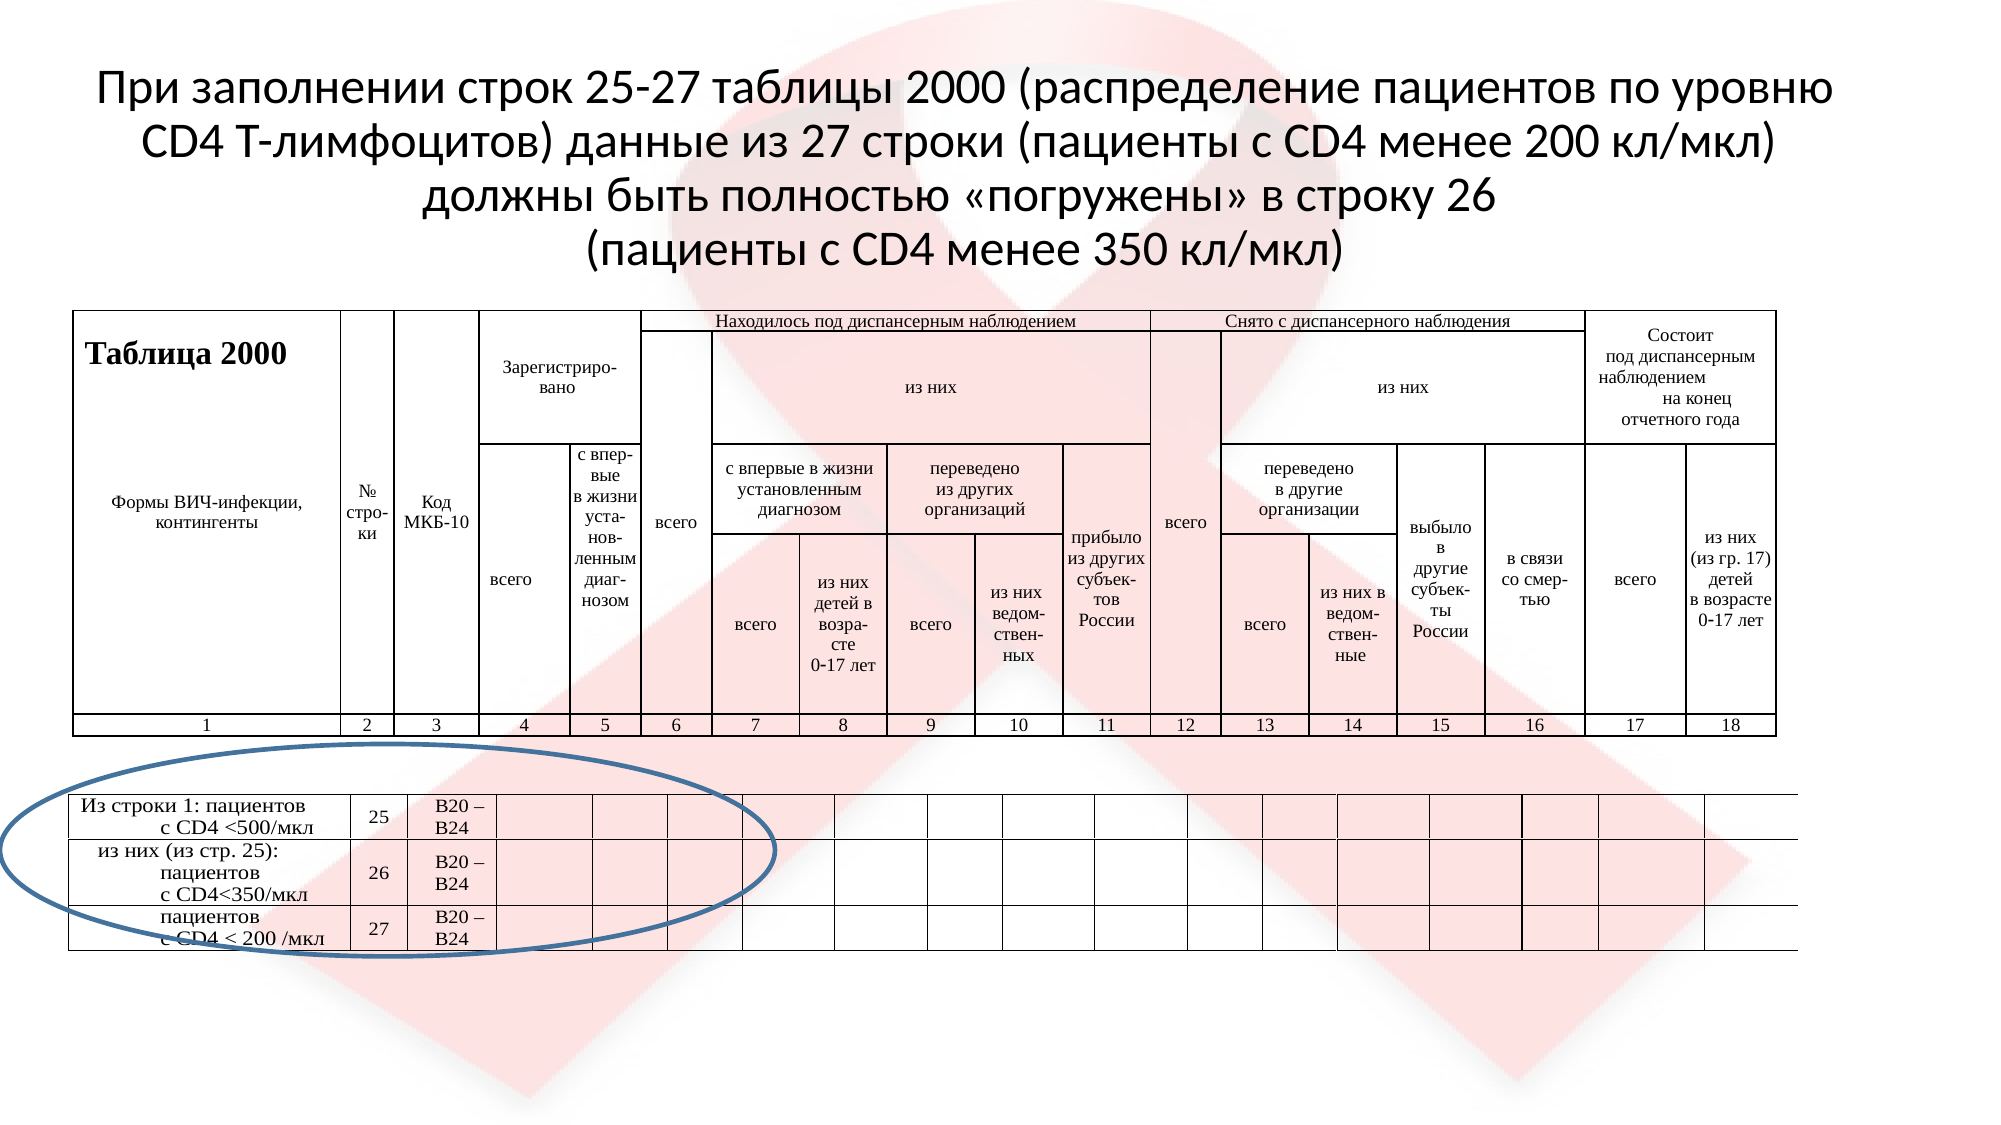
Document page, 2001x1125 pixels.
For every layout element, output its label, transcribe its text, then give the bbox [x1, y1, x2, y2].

table_cell 17 [1586, 715, 1685, 735]
table_cell переведено в другие организации [1222, 445, 1396, 533]
table_cell 14 [1310, 715, 1396, 735]
table_cell 5 [571, 715, 640, 735]
table_cell 6 [642, 715, 711, 735]
table_cell прибыло из других субъек-тов России [1064, 445, 1150, 713]
table_cell 11 [1064, 715, 1150, 735]
table_cell 18 [1687, 715, 1775, 735]
table_header Формы ВИЧ-инфекции, контингенты [74, 311, 340, 713]
table_cell из них детей в возра-сте 017 лет [800, 535, 886, 713]
table_cell 10 [976, 715, 1062, 735]
picture [67, 793, 1798, 975]
table_cell 2 [341, 715, 393, 735]
table_cell с впервые в жизни установленным диагнозом [713, 445, 886, 533]
table_header Состоит под диспансерным наблюдением на конец отчетного года [1586, 311, 1775, 443]
table_cell всего [642, 332, 711, 713]
table_cell из них [1222, 332, 1584, 443]
table_cell из них ведом-ствен-ных [976, 535, 1062, 713]
table_cell всего [480, 445, 569, 713]
table_cell всего [713, 535, 799, 713]
table_cell 16 [1486, 715, 1584, 735]
text_box [0, 742, 717, 911]
table_cell выбыло в другие субъек-ты России [1398, 445, 1484, 713]
table_header Зарегистриро- вано [480, 311, 640, 443]
text_box Таблица 2000 [69, 323, 303, 379]
table_cell 13 [1222, 715, 1308, 735]
table_cell 12 [1151, 715, 1220, 735]
table_cell из них в ведом-ствен-ные [1310, 535, 1396, 713]
table_header № стро-ки [341, 311, 393, 713]
table_cell 1 [74, 715, 340, 735]
table_cell всего [1222, 535, 1308, 713]
table_cell 9 [888, 715, 974, 735]
table_cell из них (из гр. 17) детей в возрасте 017 лет [1687, 445, 1775, 713]
table_cell в связи со смер-тью [1486, 445, 1584, 713]
table_cell переведено из других организаций [888, 445, 1062, 533]
table_cell всего [888, 535, 974, 713]
title При заполнении строк 25-27 таблицы 2000 (распределение пациентов по уровню CD4 Т-лимфоцитов) данные из 27 строки (пациенты с CD4 менее 200 кл/мкл) должны быть полностью «погружены» в строку 26 (пациенты с CD4 менее 350 кл/мкл) [67, 59, 1863, 278]
table_cell 3 [395, 715, 478, 735]
table_header Находилось под диспансерным наблюдением [642, 311, 1150, 330]
table_cell с впер-вые в жизни уста-нов-ленным диаг-нозом [571, 445, 640, 713]
table_header Код МКБ-10 [395, 311, 478, 713]
table_cell 8 [800, 715, 886, 735]
table_cell 15 [1398, 715, 1484, 735]
table_cell всего [1586, 445, 1685, 713]
table_cell всего [1151, 332, 1220, 713]
table_cell из них [713, 332, 1150, 443]
table_cell 7 [713, 715, 799, 735]
table_cell 4 [480, 715, 569, 735]
table_header Снято с диспансерного наблюдения [1151, 311, 1584, 330]
